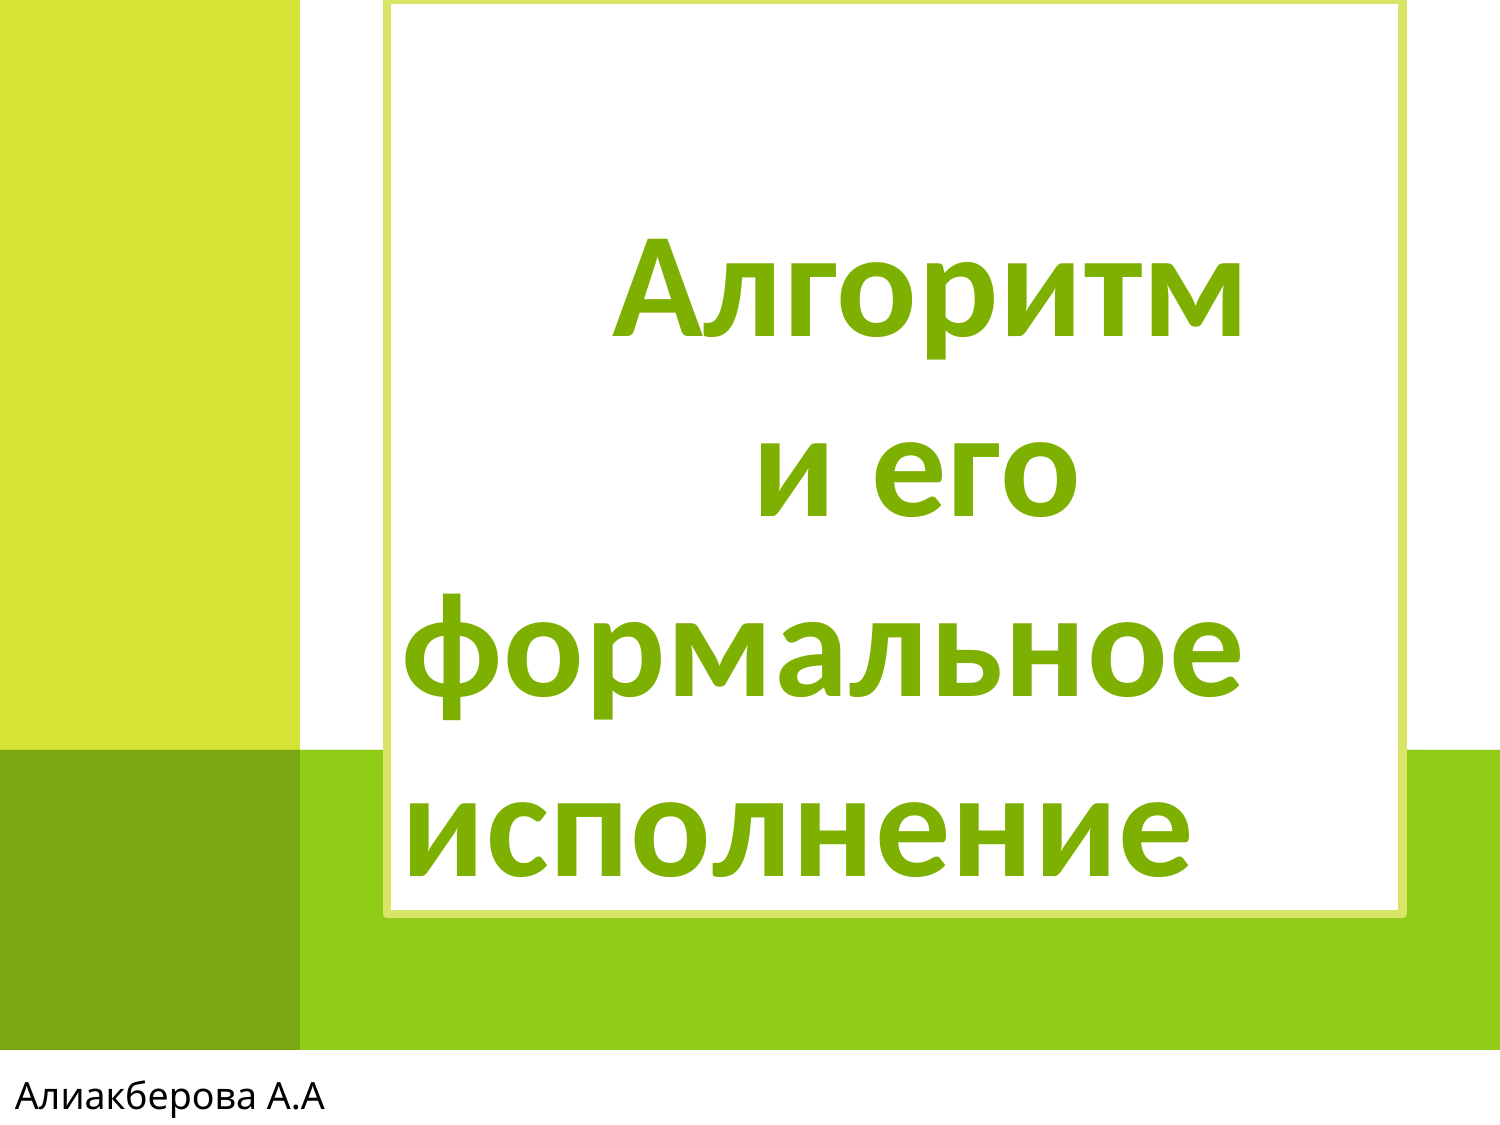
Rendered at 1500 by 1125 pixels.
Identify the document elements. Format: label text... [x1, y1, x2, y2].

title Алгоритм и его формальное исполнение [383, 0, 1407, 918]
text_box Алиакберова А.А [0, 1064, 387, 1125]
